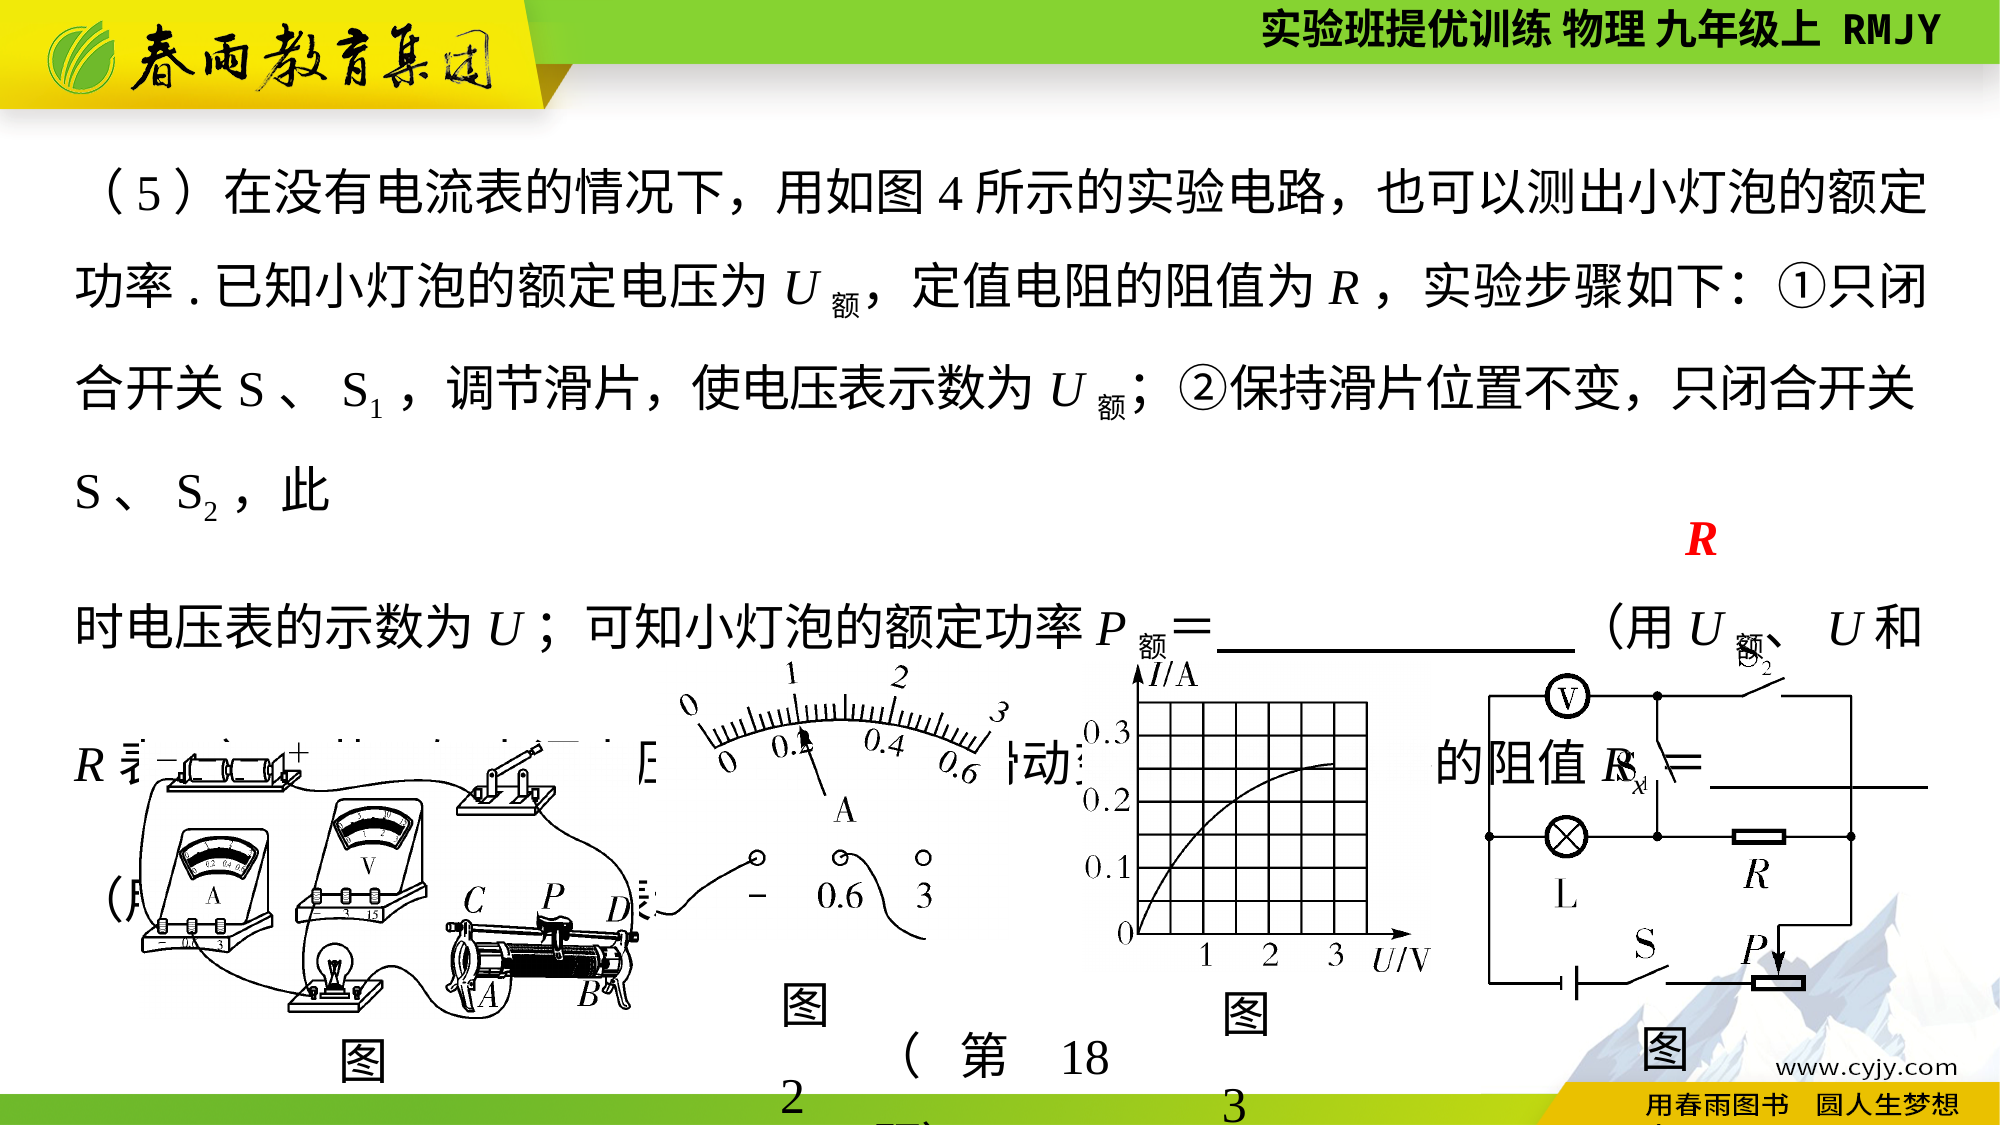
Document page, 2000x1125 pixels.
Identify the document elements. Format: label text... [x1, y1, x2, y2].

text_box 图4 [1625, 1010, 1731, 1085]
text_box 图3 [1207, 980, 1312, 1050]
text_box 图2 [765, 948, 871, 1041]
picture [0, 0, 2000, 1125]
text_box （第18题） [856, 987, 1137, 1093]
list （5）在没有电流表的情况下，用如图4所示的实验电路，也可以测出小灯泡的额定功率.已知小灯泡的额定电压为U额，定值电阻的阻值为R，实验步骤如下：①只闭合开关S、S1，调节滑片，使电压表示数为U额；②保持滑片位置不变，只闭合开关S、S2，此 时电压表的示数为U；可知小灯泡的额定功率P额＝ （用U额、U和R表示）；若已知电源电压为U0，此时滑动变阻器接入电路的阻值Rx＝ （用U0、U额、U和R表示）. [59, 122, 1944, 774]
text_box 图1 [324, 1027, 429, 1097]
